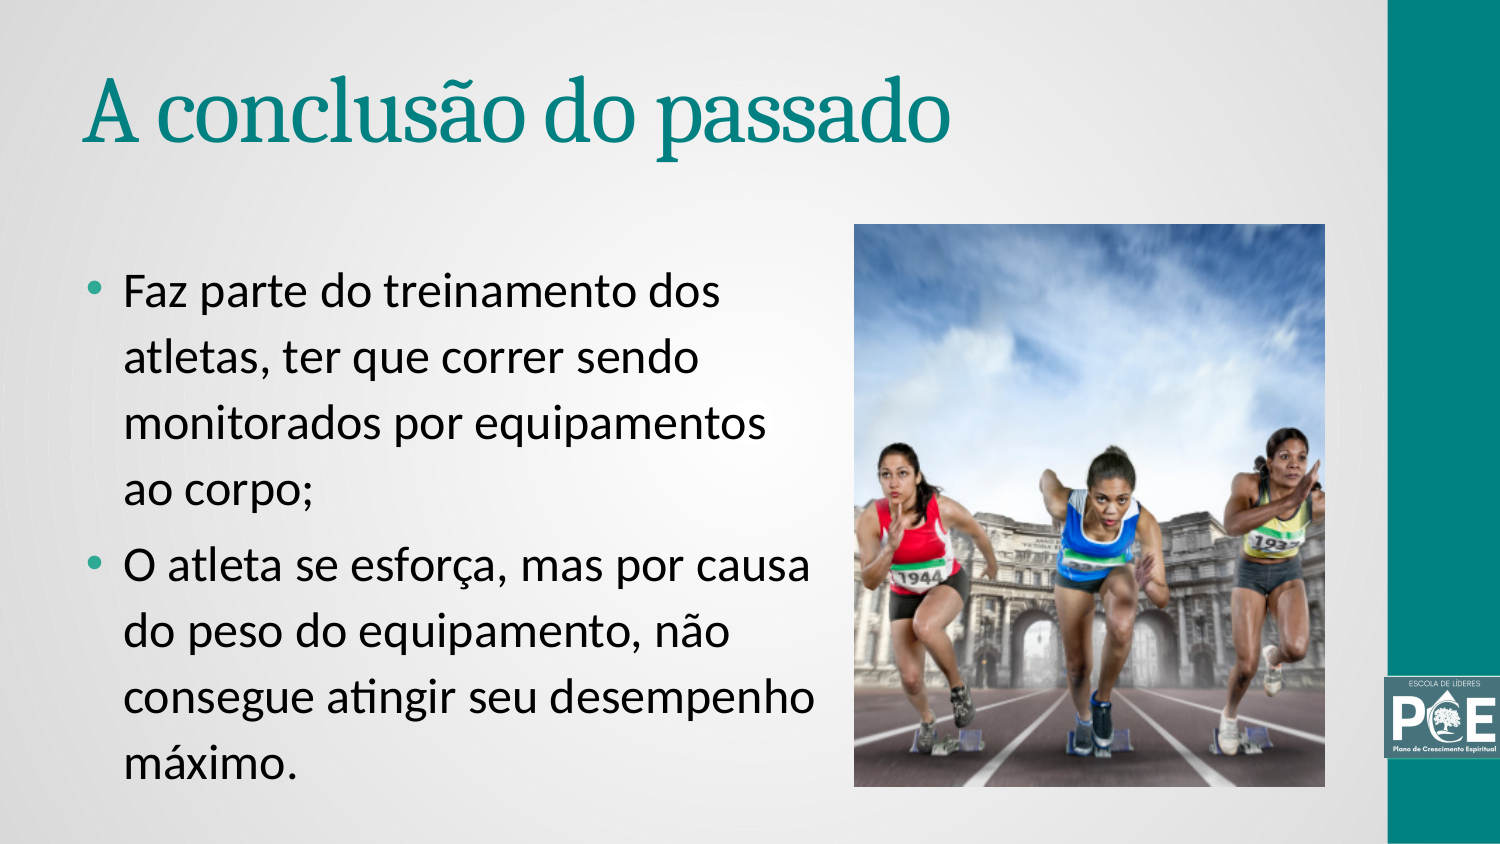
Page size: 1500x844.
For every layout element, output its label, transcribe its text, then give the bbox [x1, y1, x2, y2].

title A conclusão do passado [74, 33, 1326, 175]
list Faz parte do treinamento dos atletas, ter que correr sendo monitorados por equipamentos ao corpo; O atleta se esforça, mas por causa do peso do equipamento, não consegue atingir seu desempenho máximo. [58, 223, 826, 818]
picture [1384, 676, 1500, 758]
picture [853, 224, 1326, 788]
